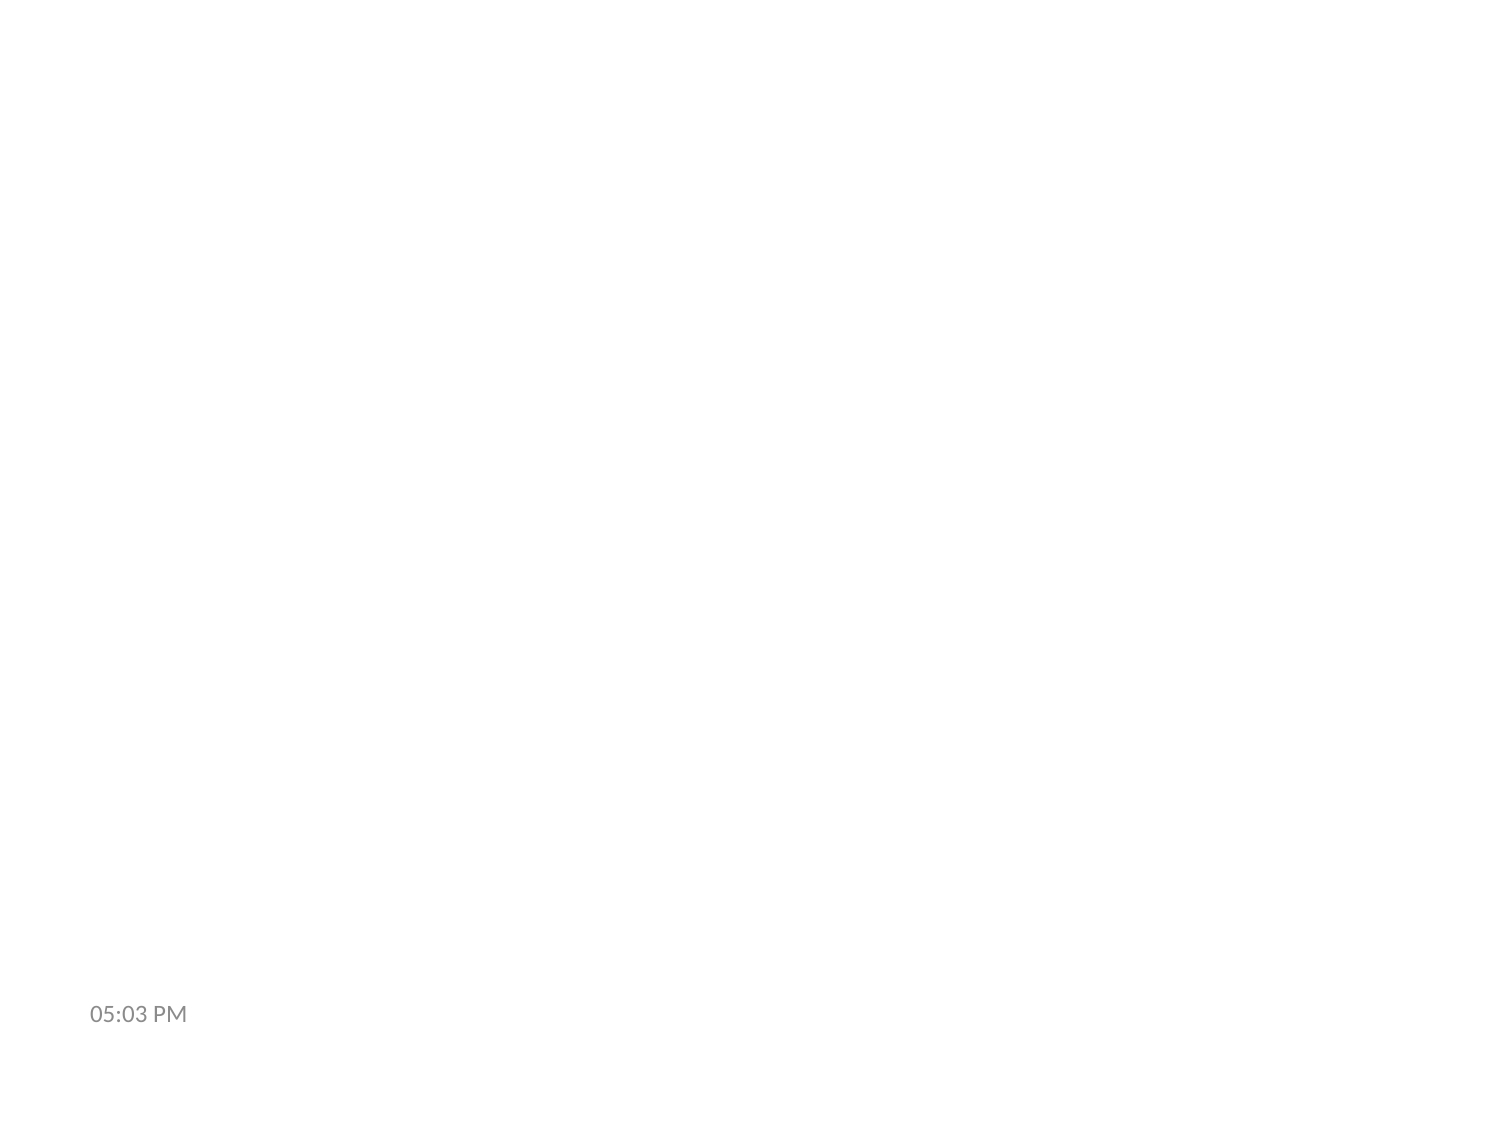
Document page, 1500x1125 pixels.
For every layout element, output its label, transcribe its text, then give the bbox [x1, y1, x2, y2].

text_box 3:35 PM [75, 982, 425, 1043]
